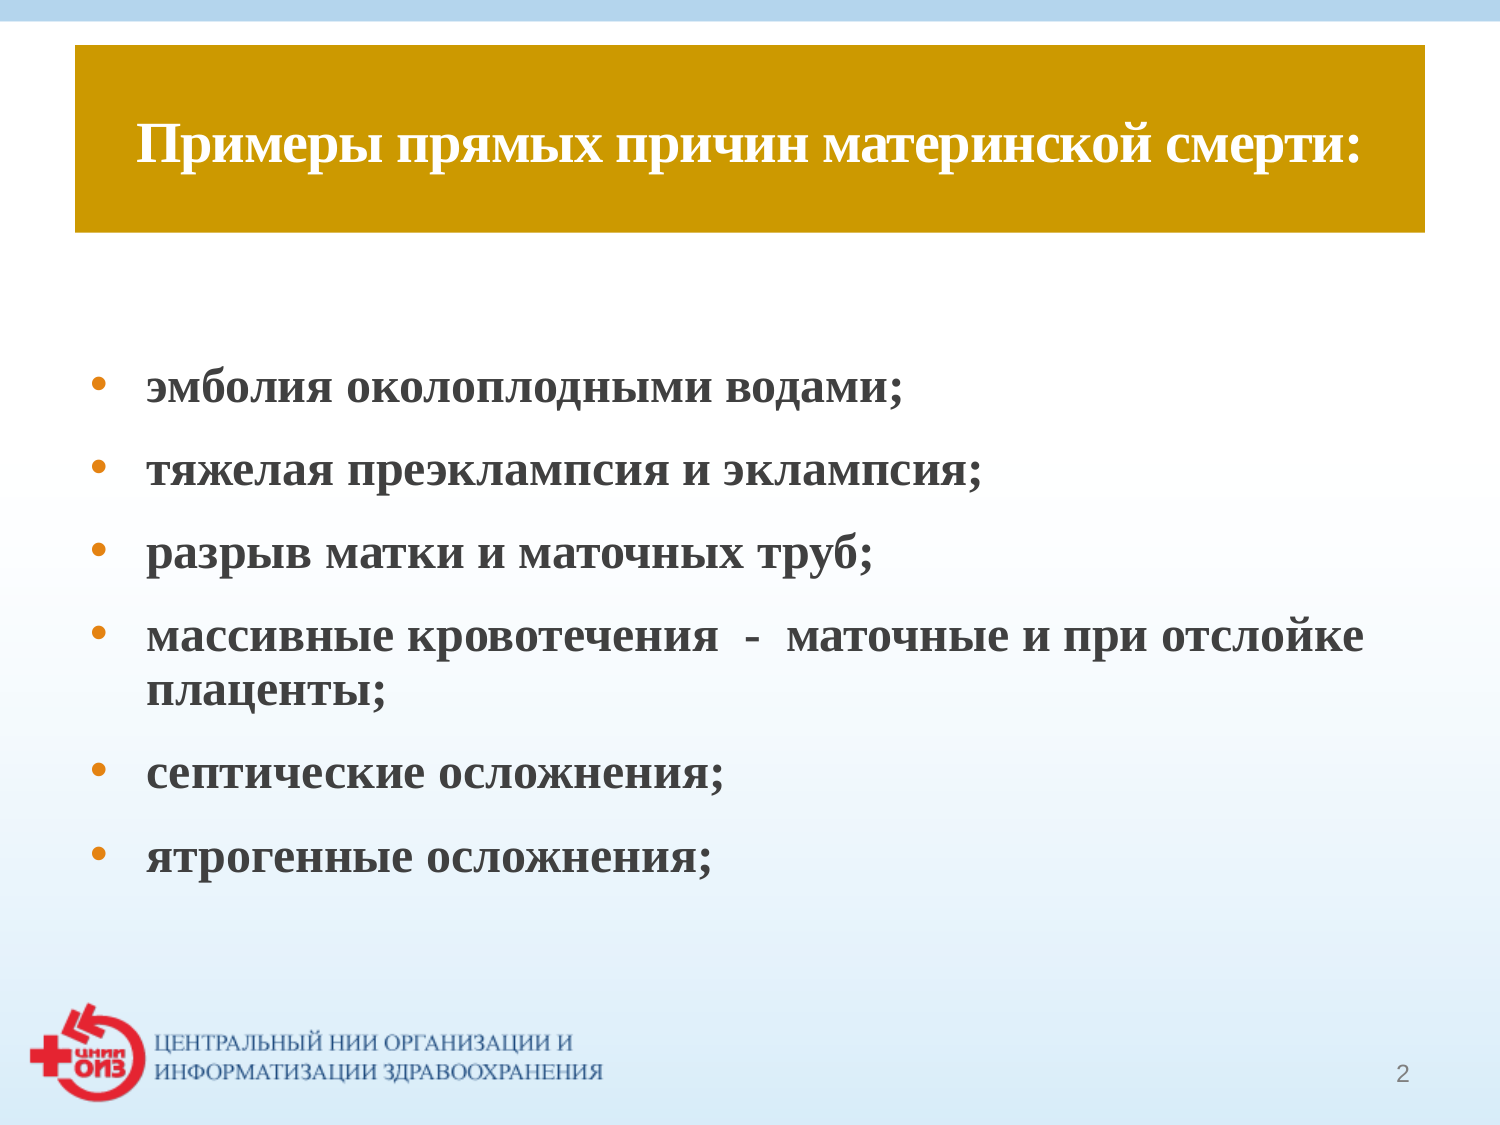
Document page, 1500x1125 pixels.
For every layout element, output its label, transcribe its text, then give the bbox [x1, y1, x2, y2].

slide_number 2 [1074, 1042, 1425, 1103]
title Примеры прямых причин материнской смерти: [75, 45, 1425, 233]
picture [0, 0, 1500, 1125]
list эмболия околоплодными водами; тяжелая преэклампсия и эклампсия; разрыв матки и маточных труб; массивные кровотечения - маточные и при отслойке плаценты; септические осложнения; ятрогенные осложнения; [75, 262, 1425, 1005]
